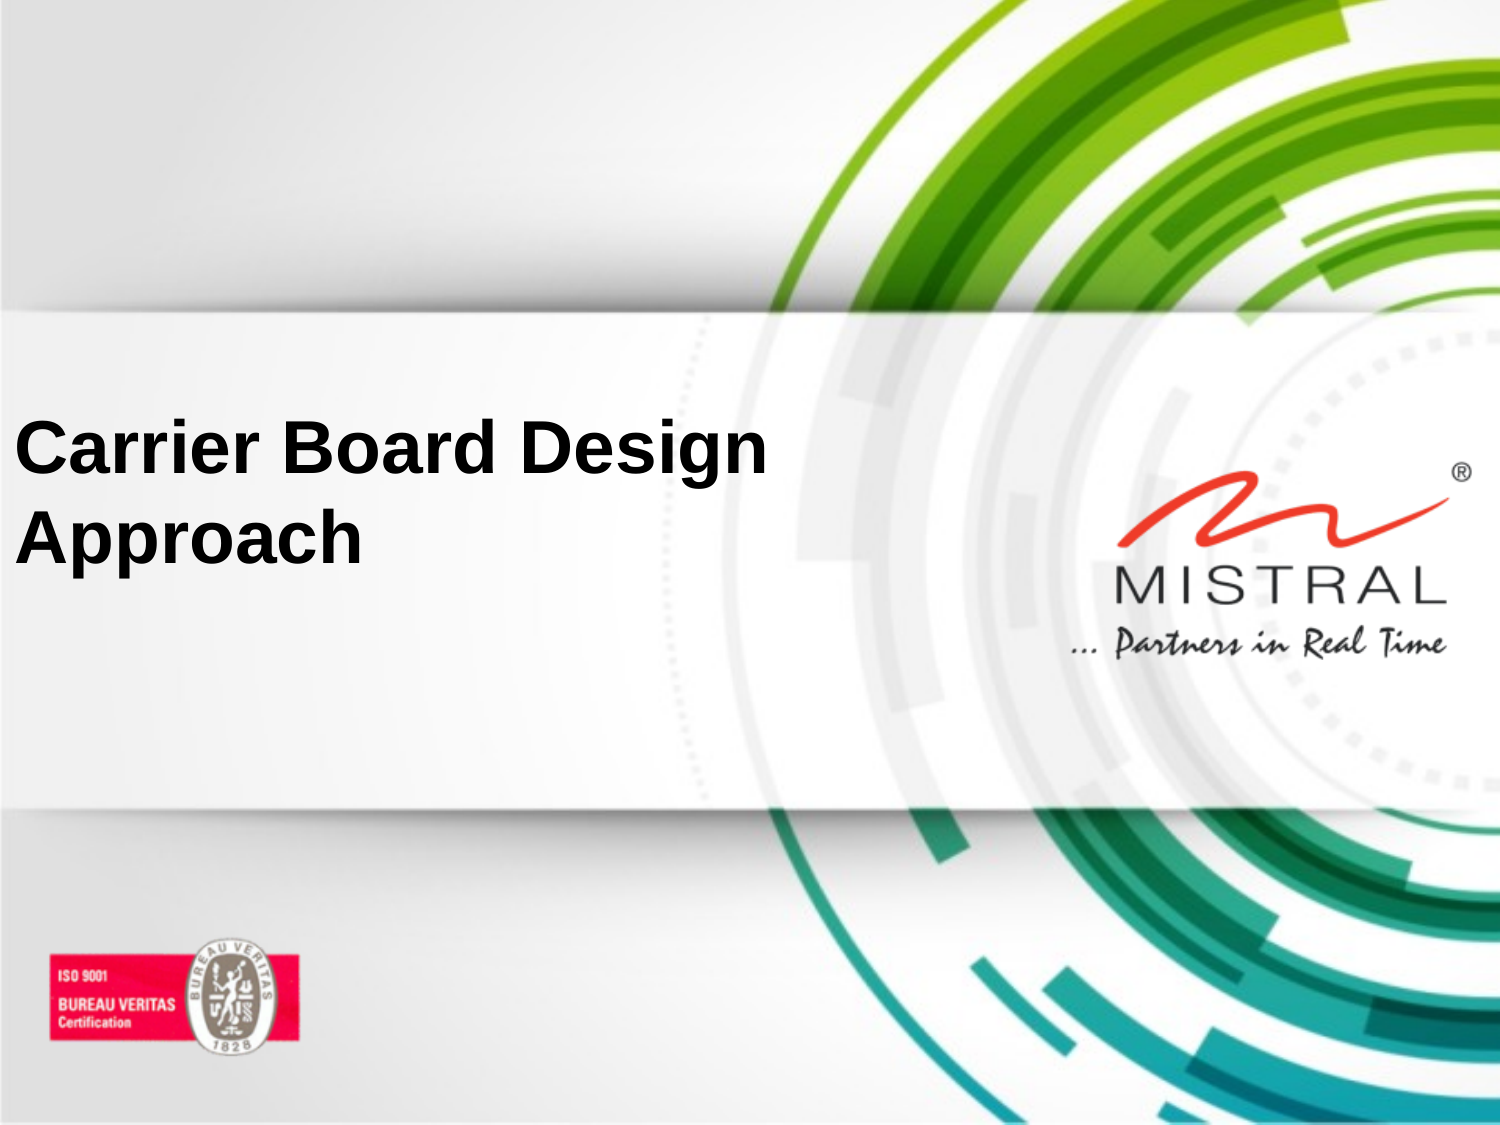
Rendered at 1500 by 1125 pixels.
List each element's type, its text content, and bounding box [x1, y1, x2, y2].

title Carrier Board Design Approach [0, 390, 993, 529]
picture [0, 0, 1500, 1125]
